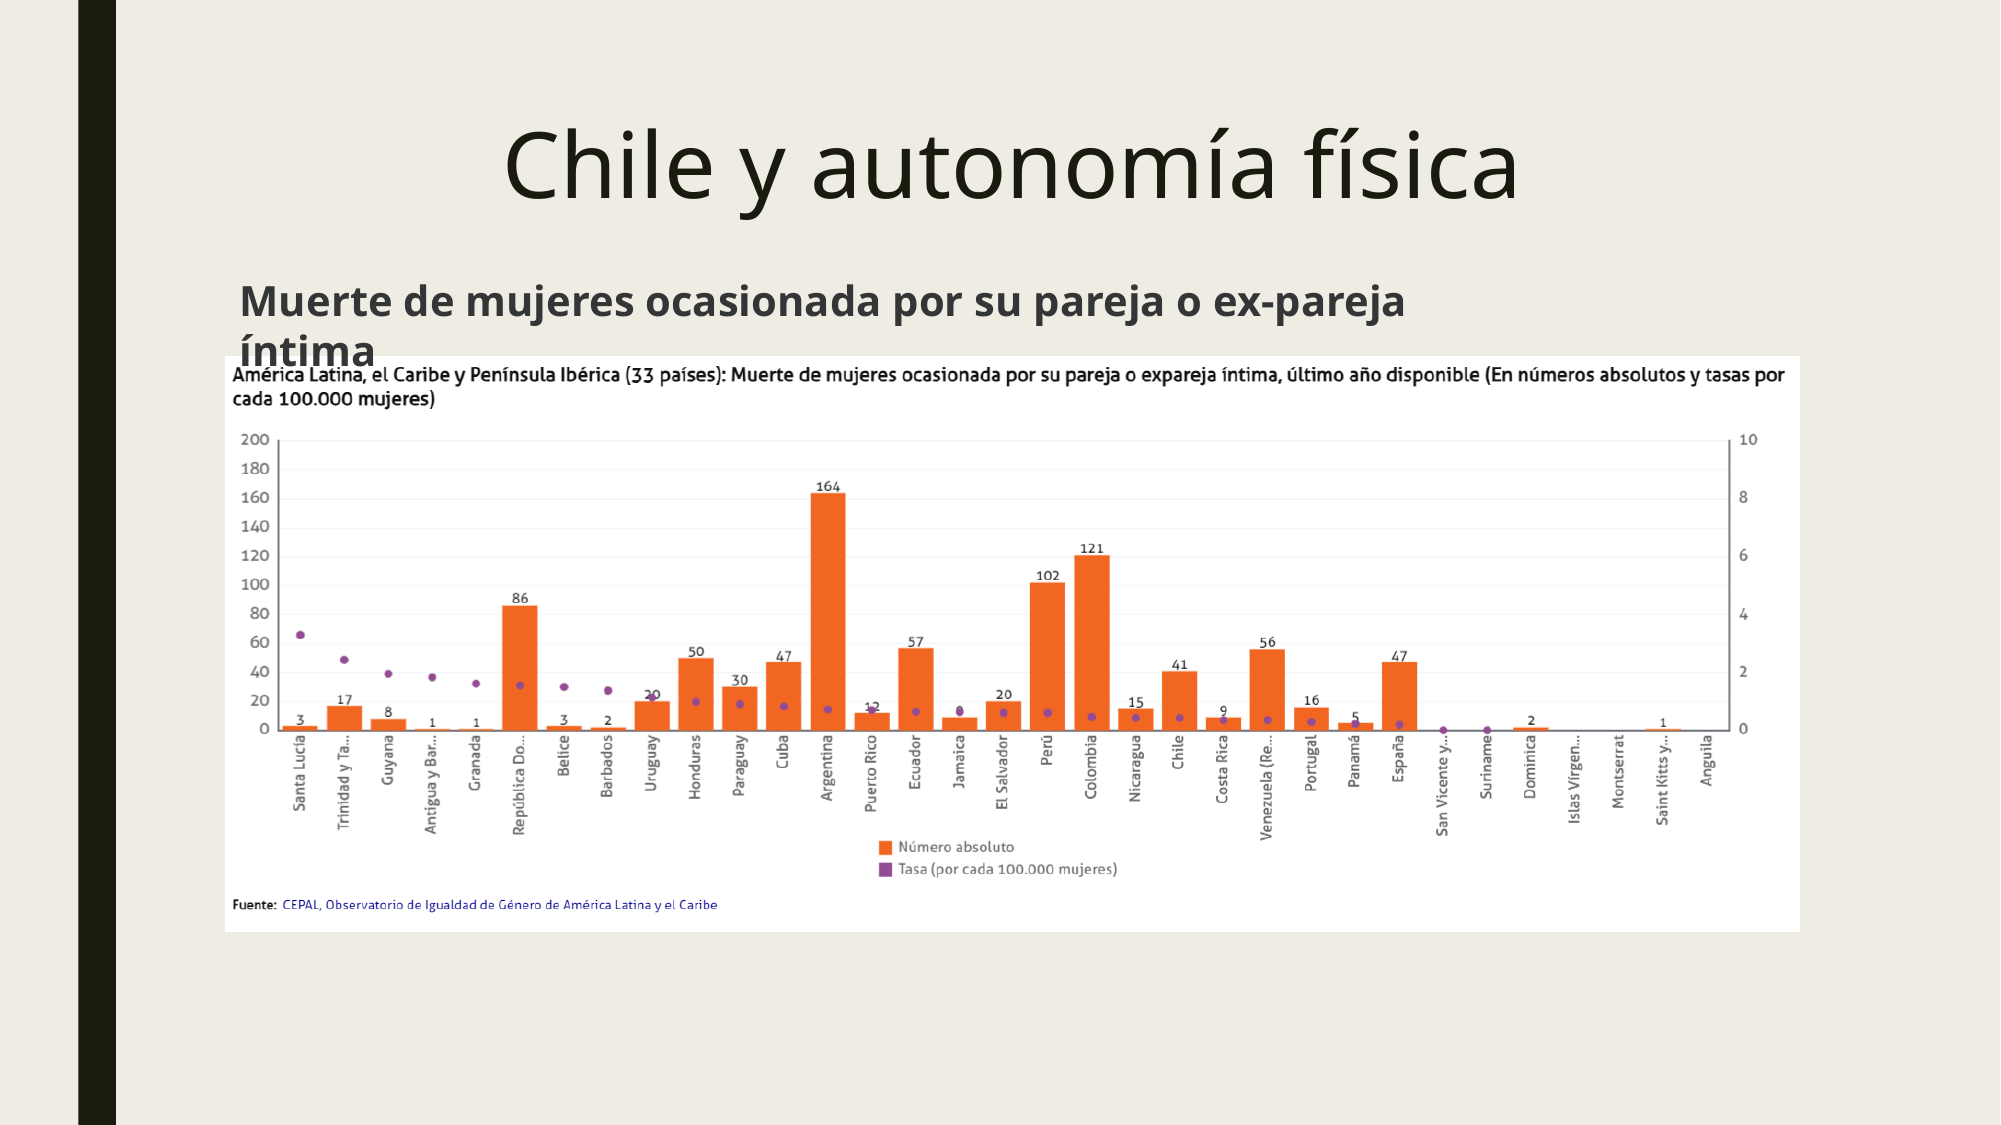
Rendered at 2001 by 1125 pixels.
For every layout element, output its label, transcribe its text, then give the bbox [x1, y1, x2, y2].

text_box Muerte de mujeres ocasionada por su pareja o ex-pareja íntima [225, 267, 1519, 356]
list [224, 356, 1800, 932]
title Chile y autonomía física [225, 112, 1800, 356]
